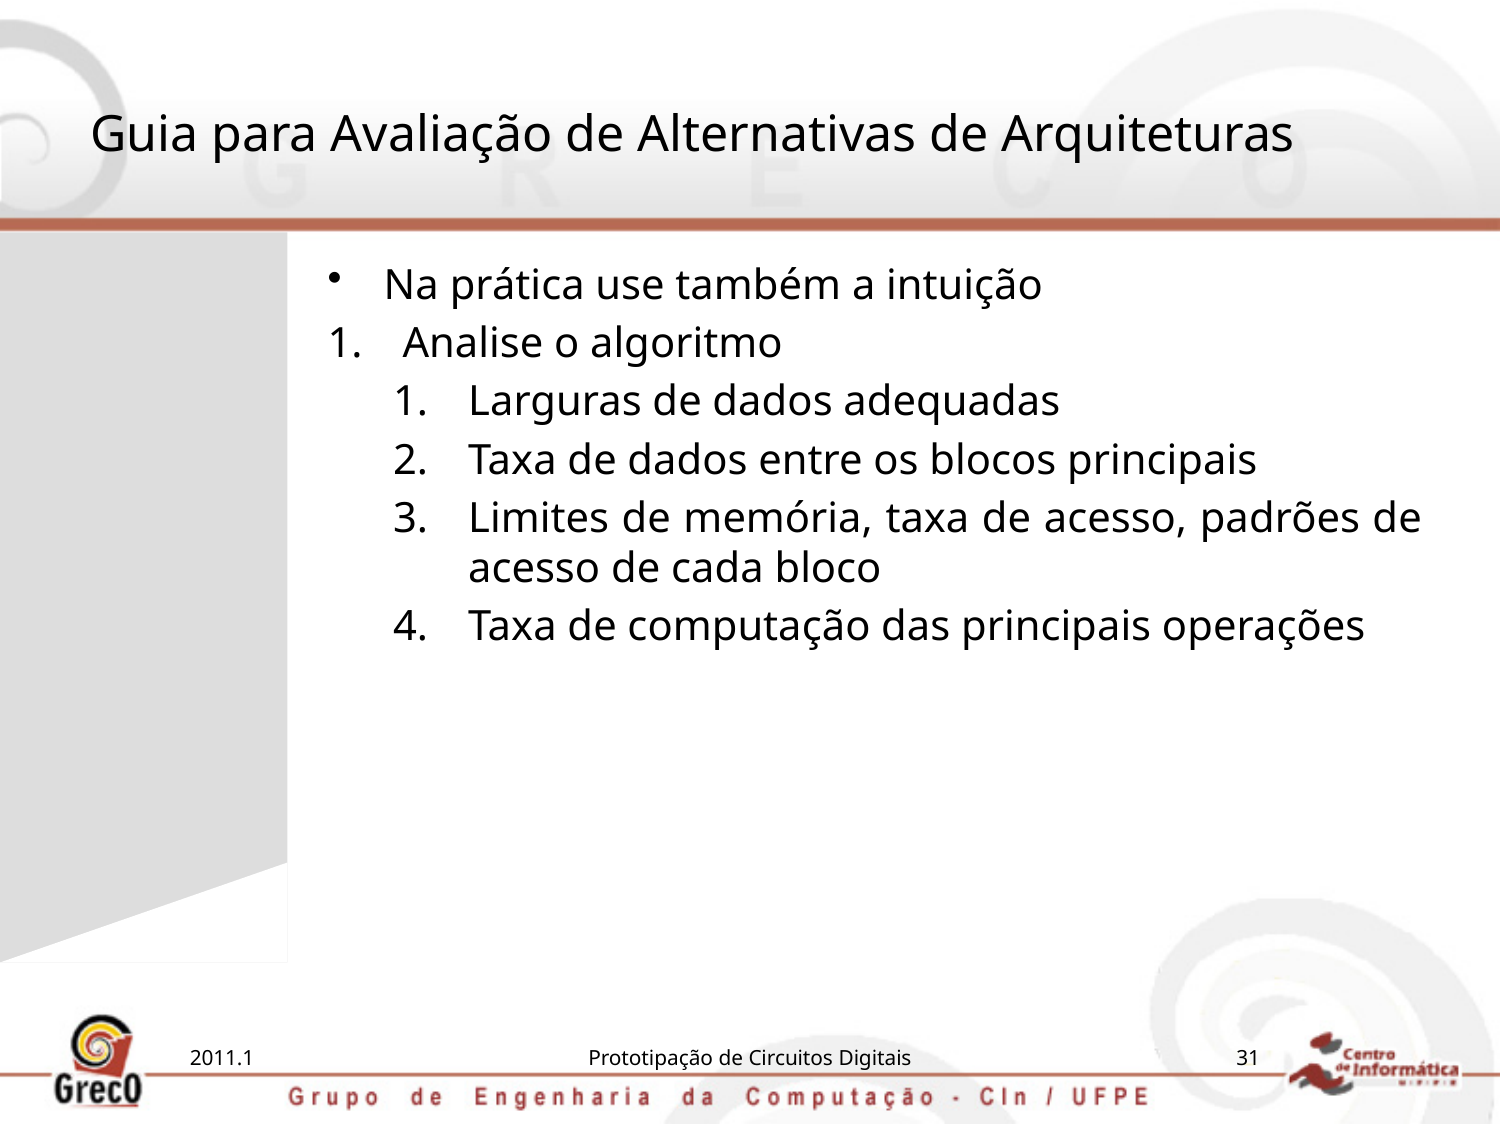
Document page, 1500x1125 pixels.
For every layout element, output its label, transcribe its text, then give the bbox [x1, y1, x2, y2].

title Guia para Avaliação de Alternativas de Arquiteturas [74, 37, 1463, 226]
footer Prototipação de Circuitos Digitais [512, 1037, 988, 1113]
slide_number 2011.1 [174, 1037, 488, 1113]
picture [0, 1, 1500, 1124]
slide_number 31 [1037, 1037, 1276, 1113]
list Na prática use também a intuição Analise o algoritmo Larguras de dados adequadas Taxa de dados entre os blocos principais Limites de memória, taxa de acesso, padrões de acesso de cada bloco Taxa de computação das principais operações [312, 249, 1438, 1001]
